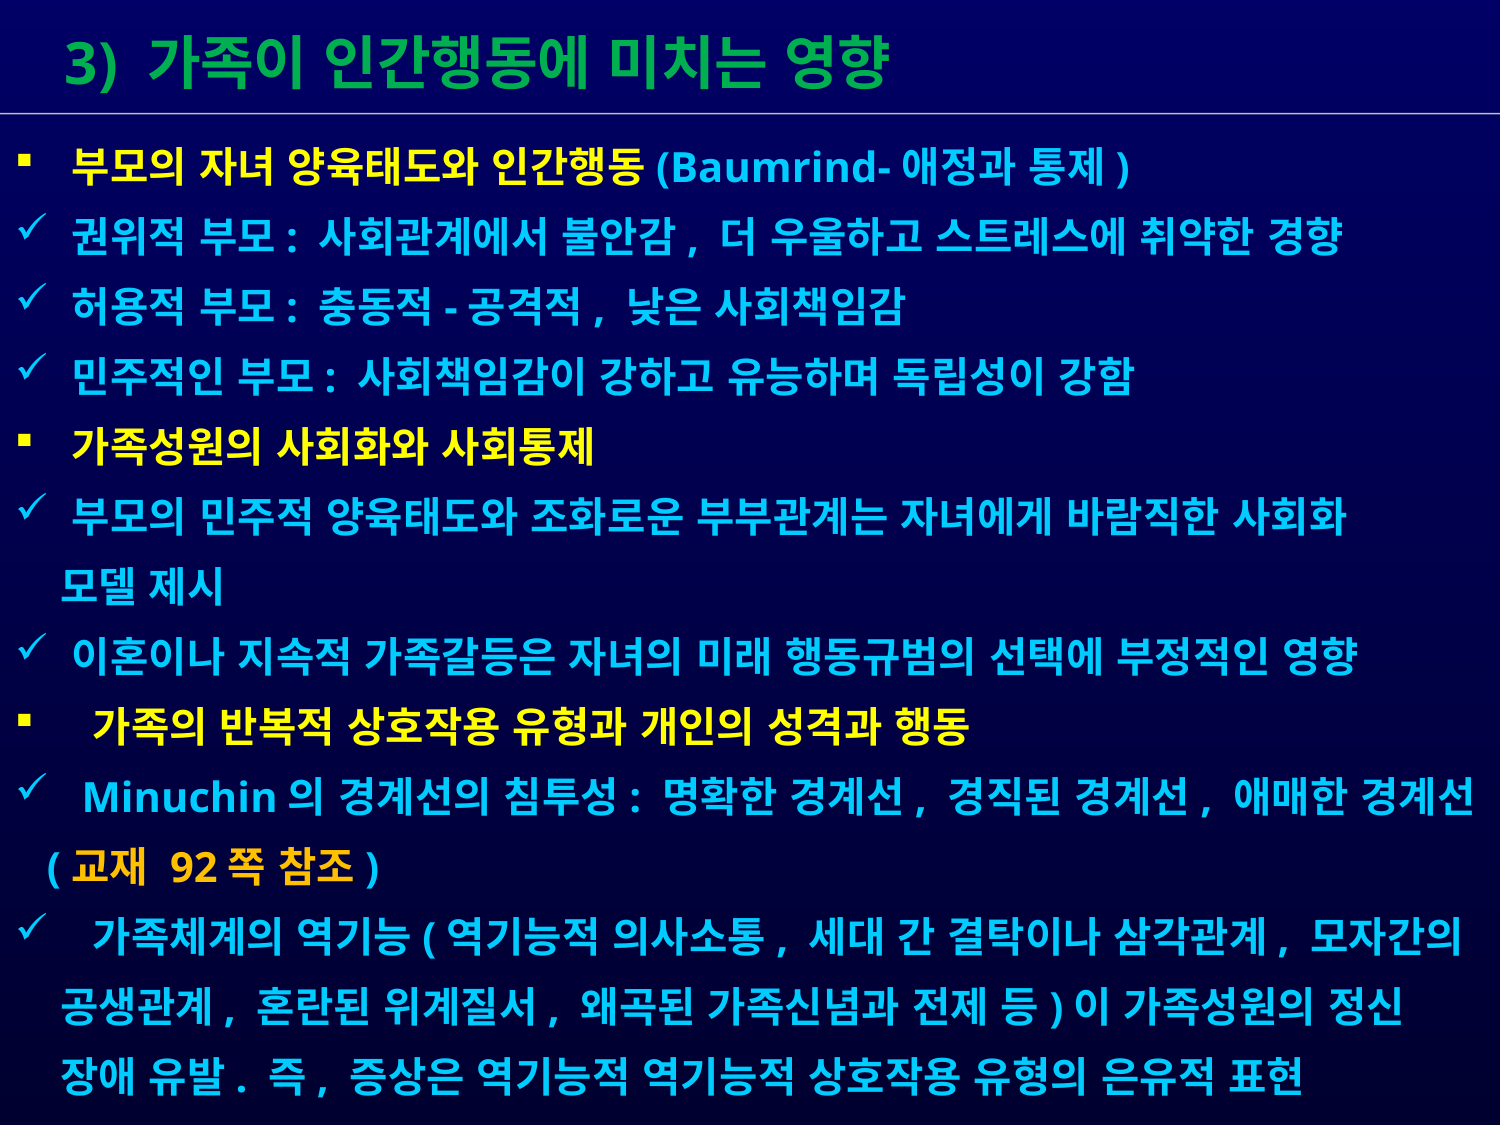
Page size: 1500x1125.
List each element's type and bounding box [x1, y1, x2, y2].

text_box [0, 18, 1500, 1109]
